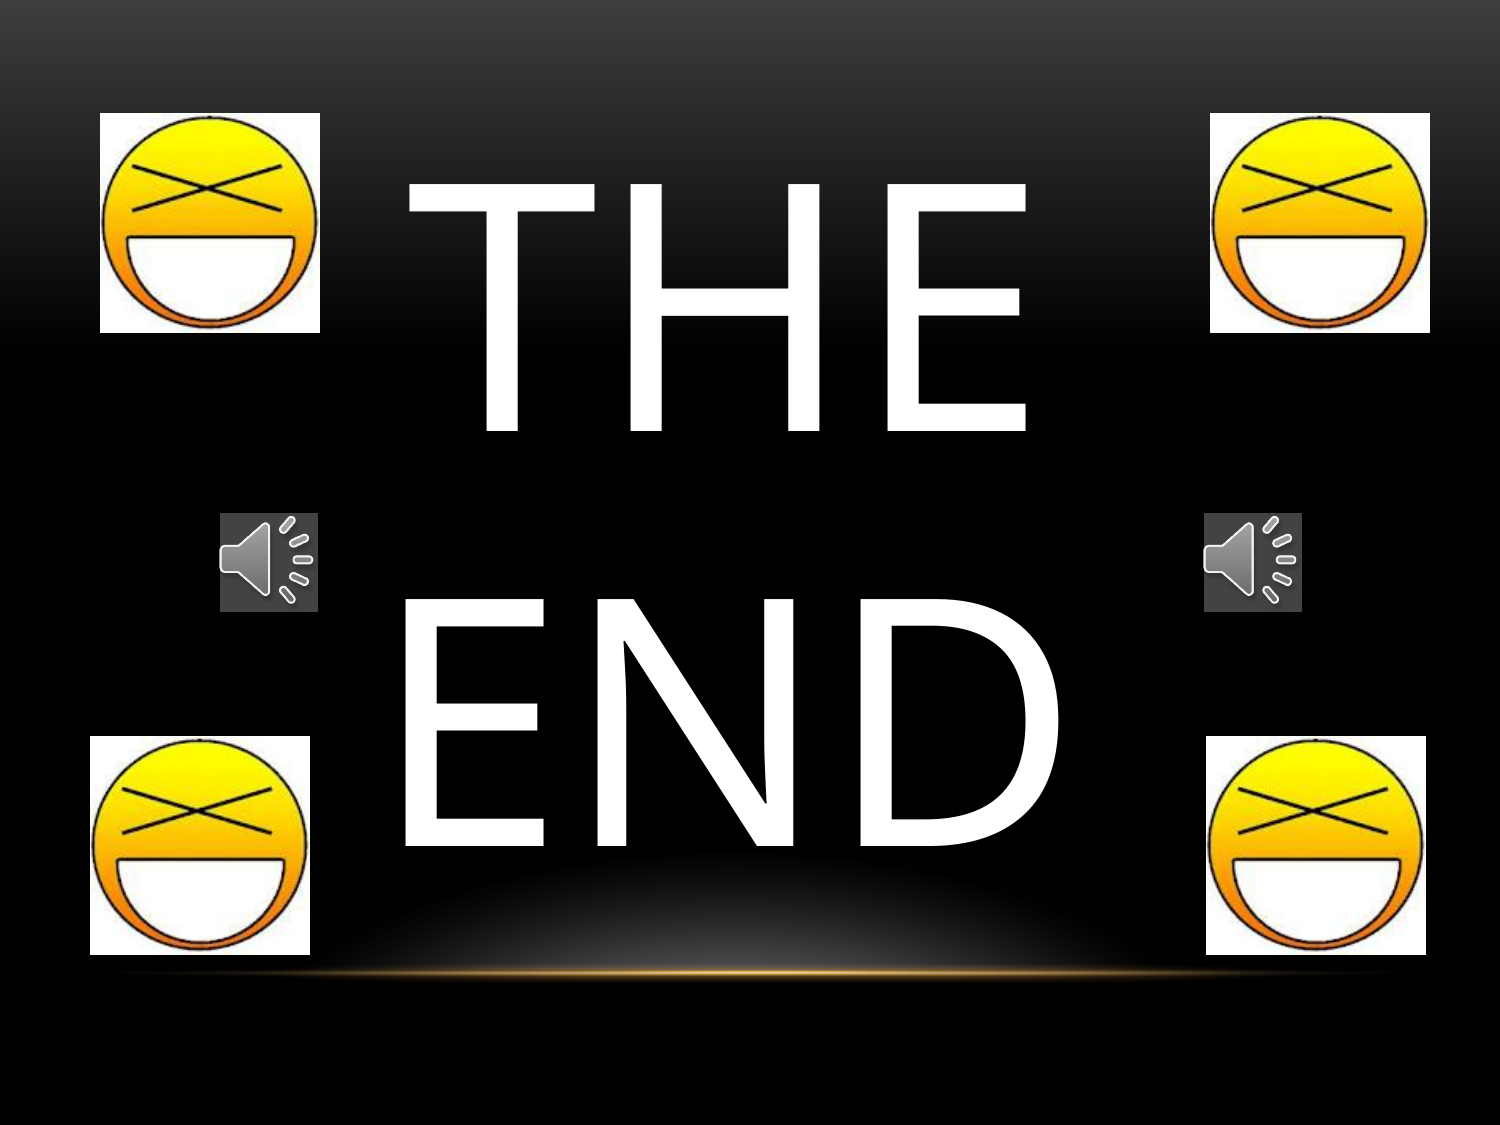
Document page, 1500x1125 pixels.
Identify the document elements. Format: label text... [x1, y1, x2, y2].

text_box THE END [76, 78, 1376, 923]
picture [0, 0, 1500, 1125]
